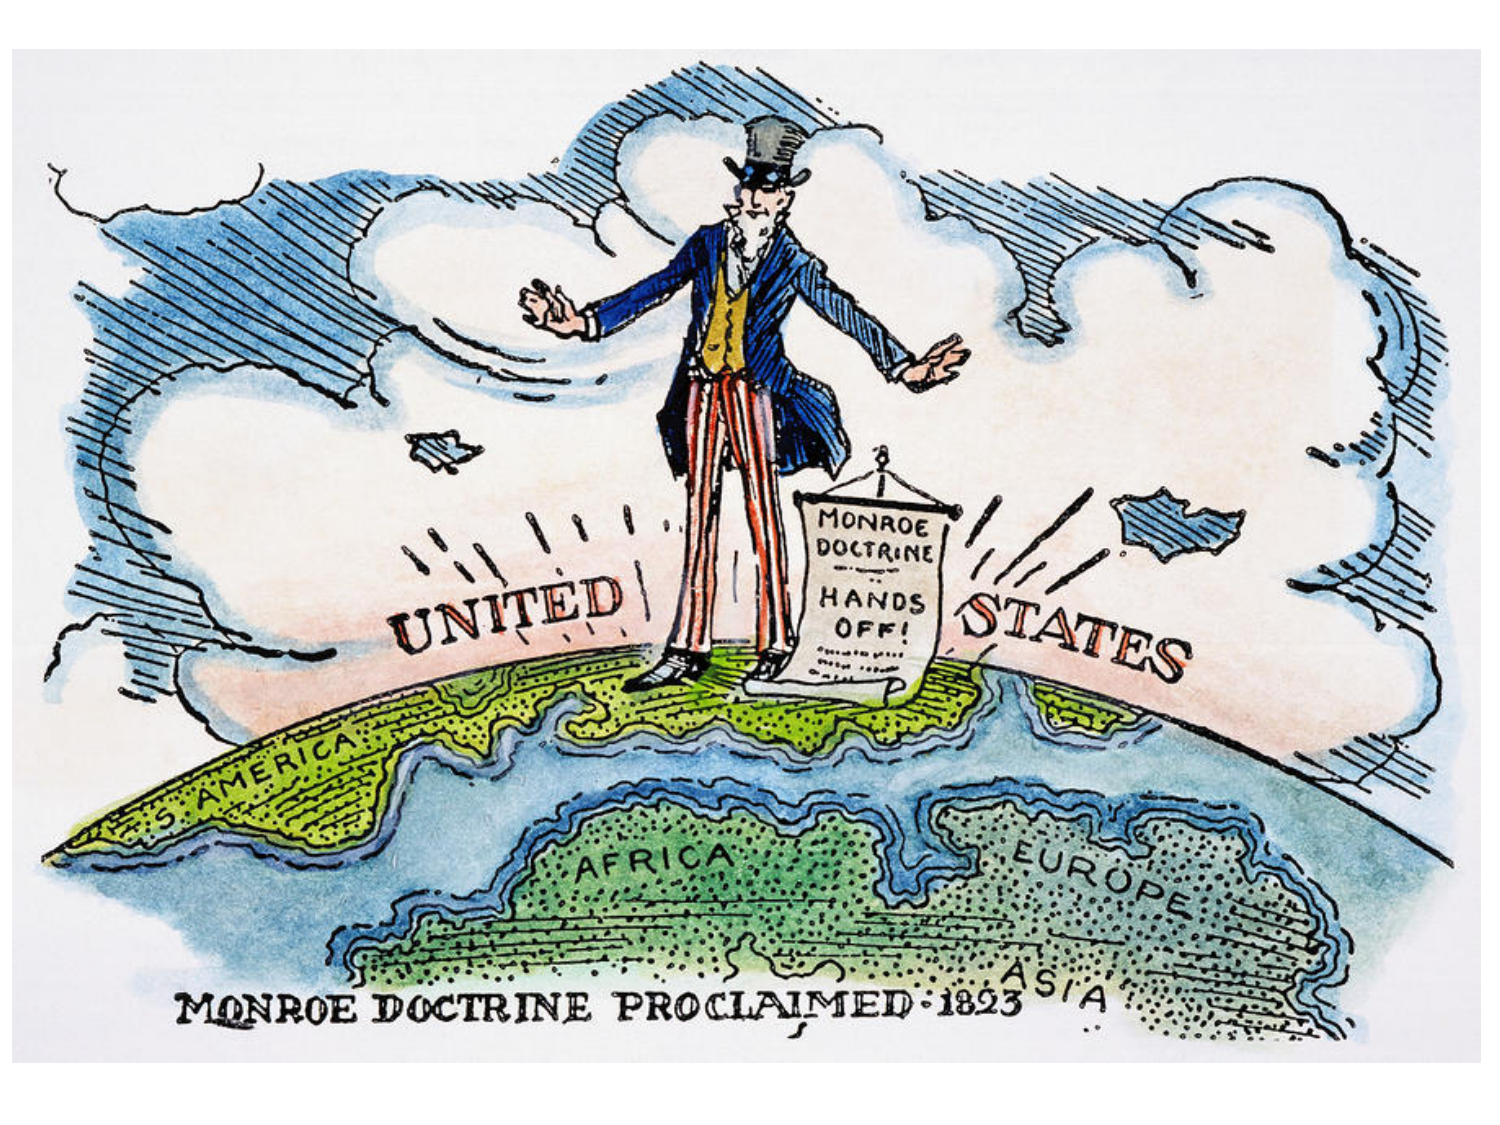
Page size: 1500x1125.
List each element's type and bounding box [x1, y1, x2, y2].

picture [12, 49, 1481, 1063]
